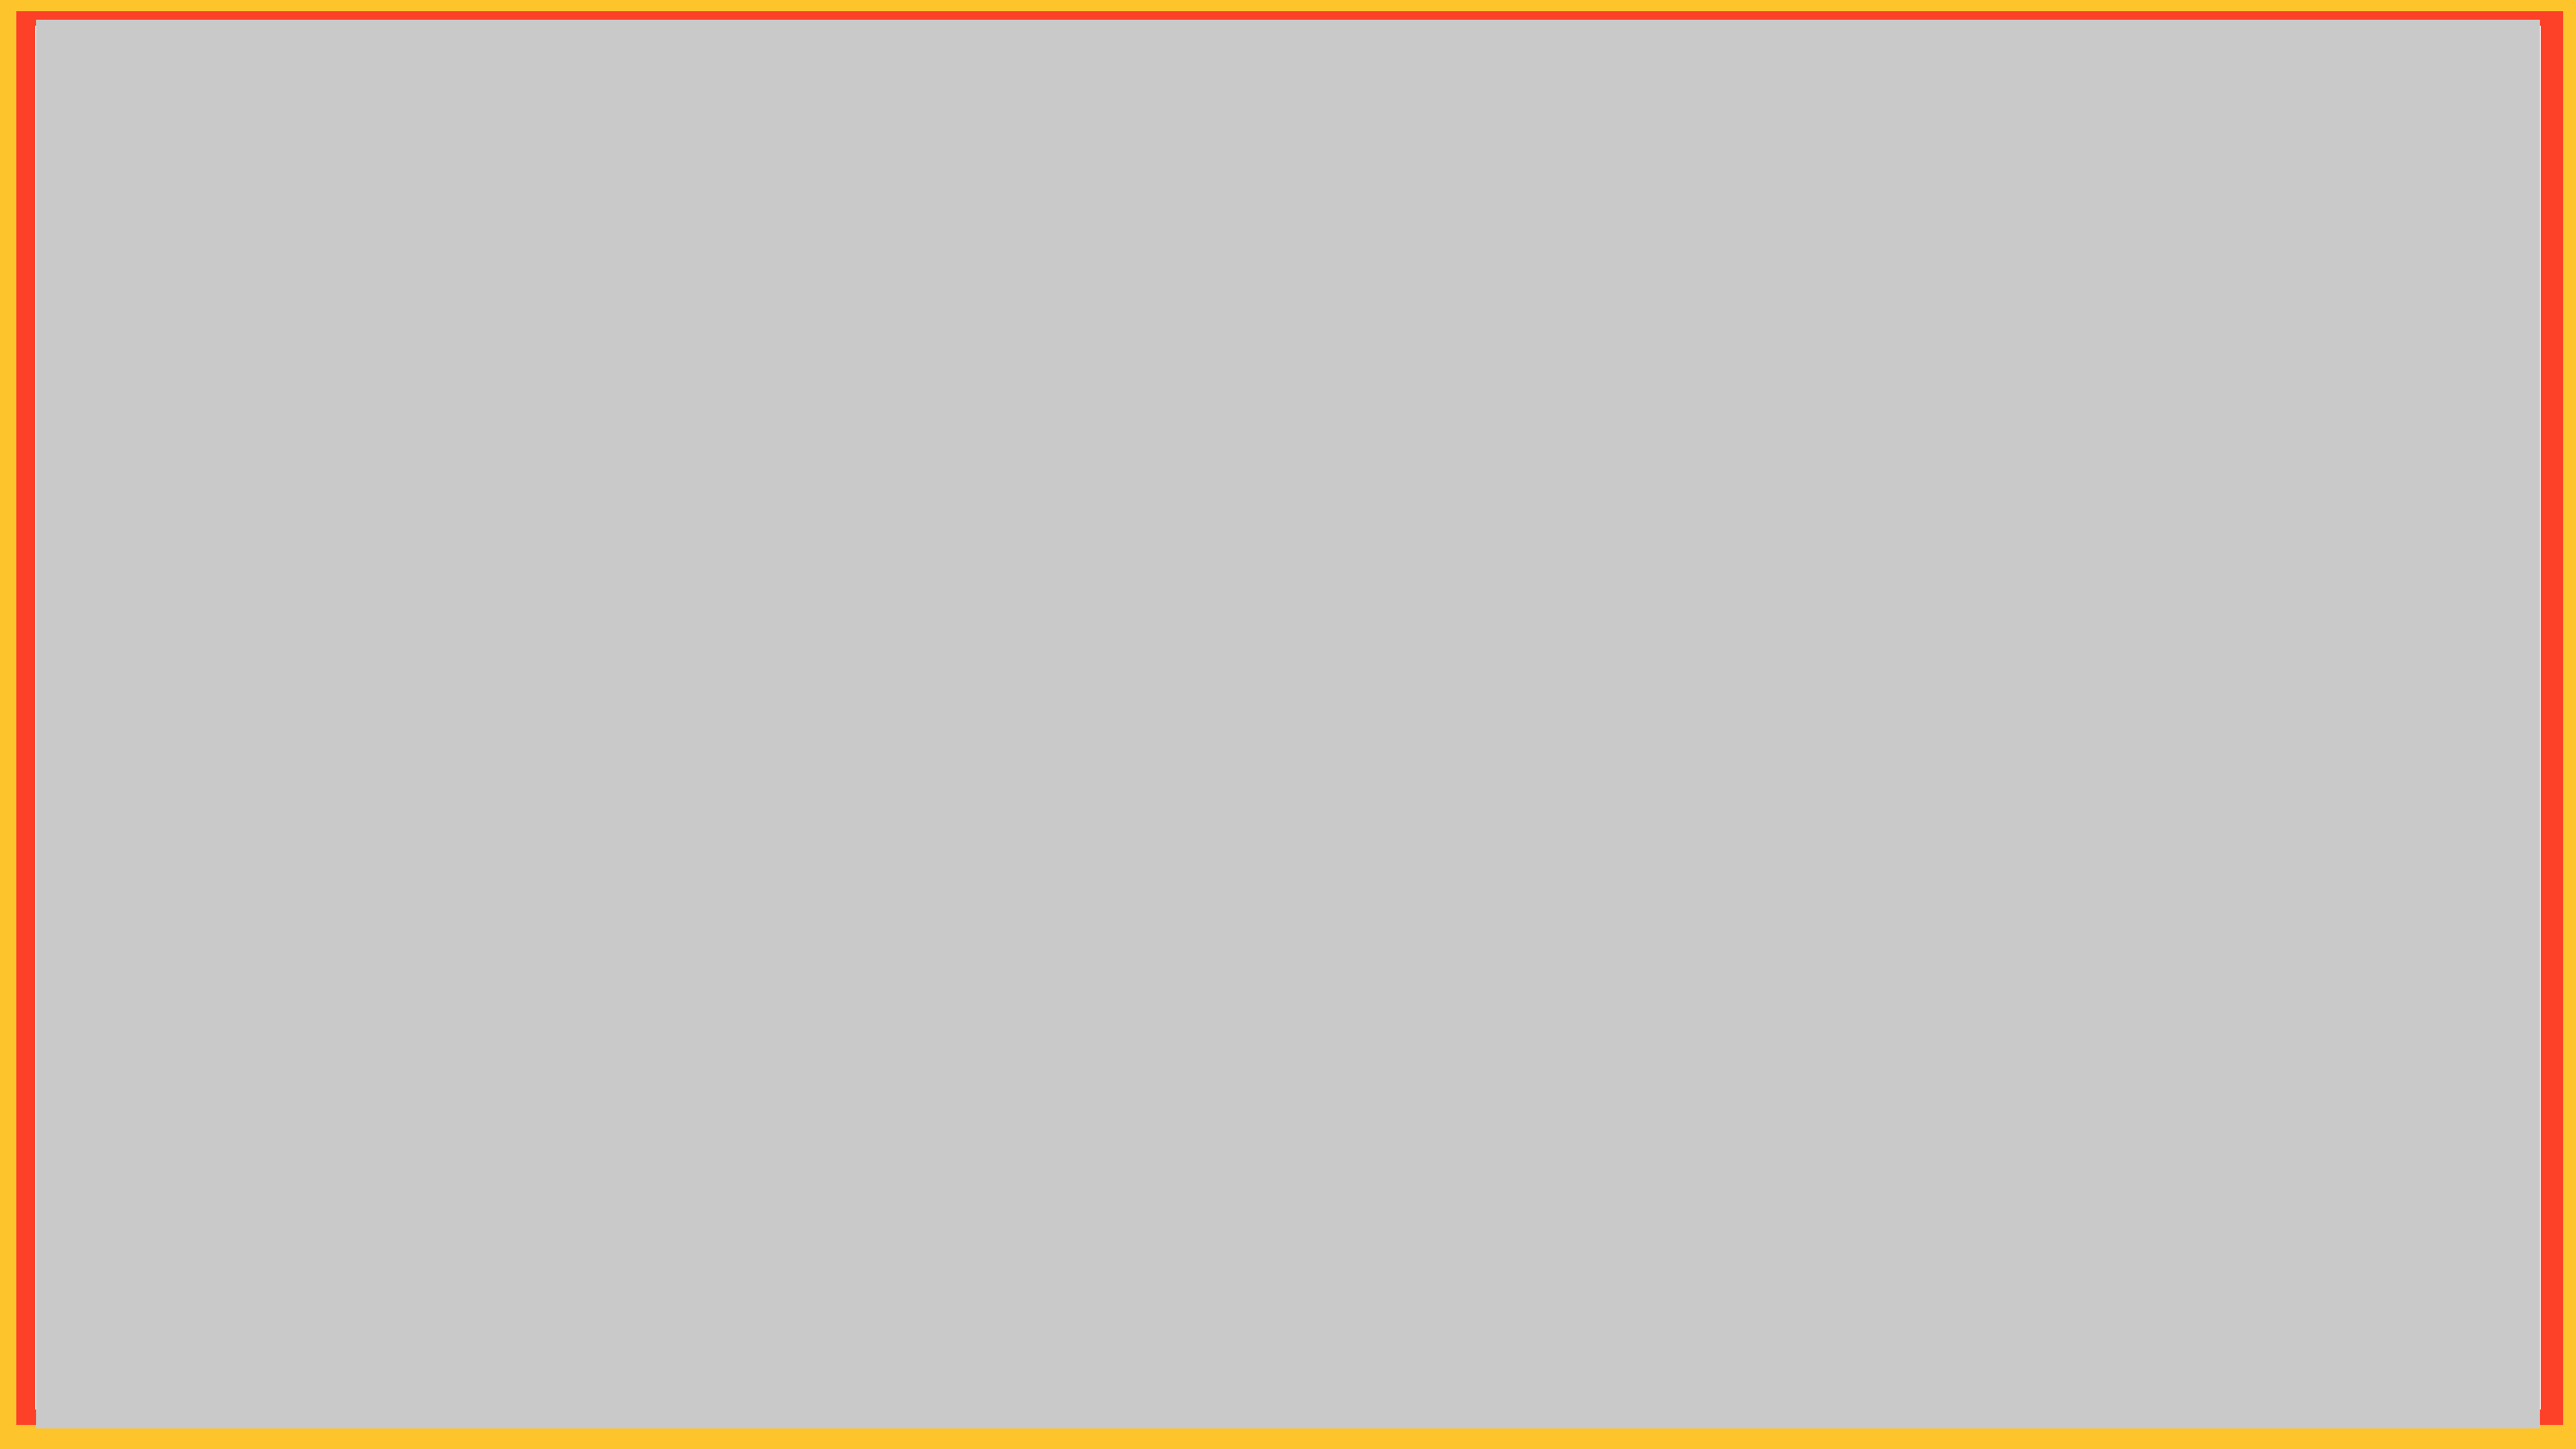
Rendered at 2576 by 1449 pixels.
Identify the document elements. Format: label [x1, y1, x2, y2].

text_box [34, 19, 2541, 1429]
text_box [15, 10, 2564, 1426]
